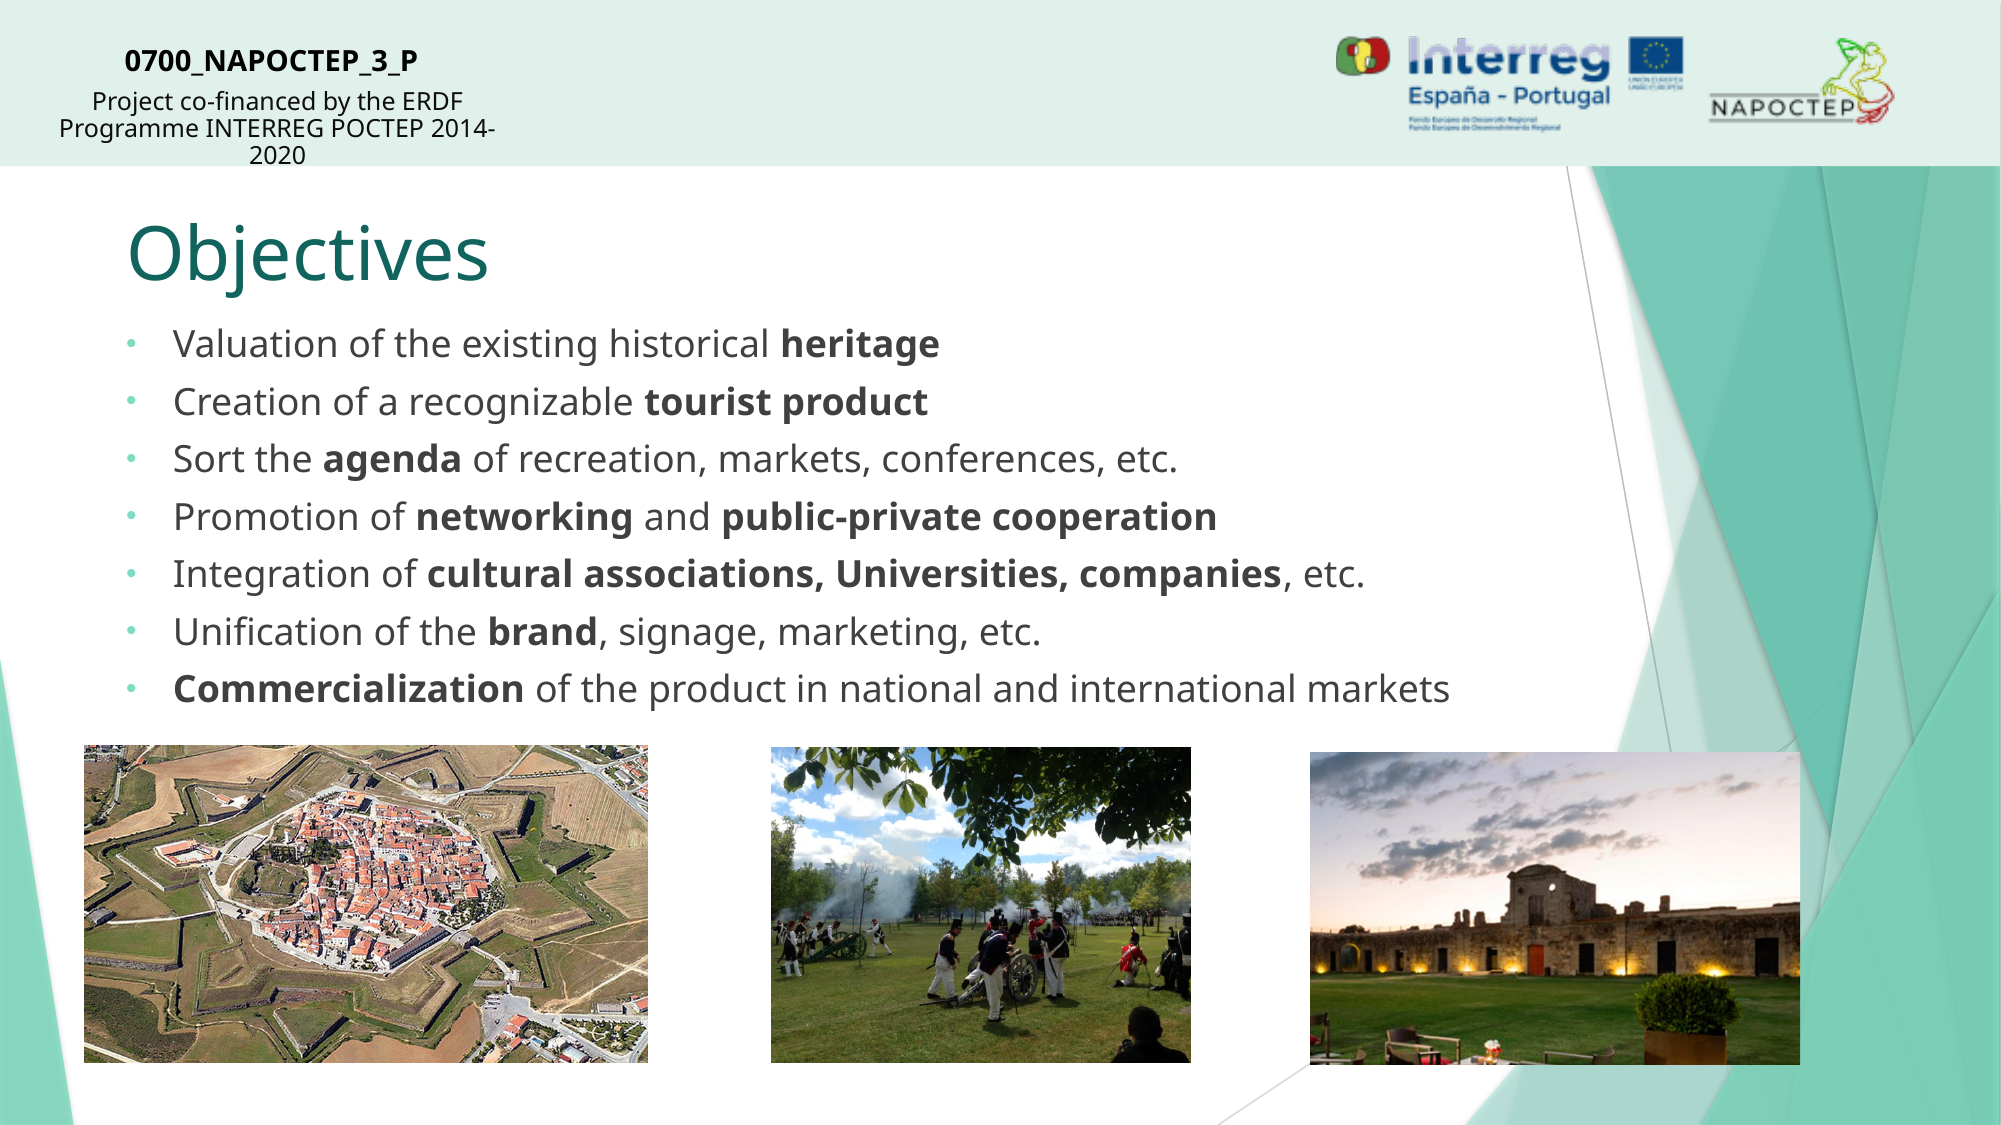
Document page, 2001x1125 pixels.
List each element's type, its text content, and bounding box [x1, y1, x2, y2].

text_box [0, 0, 2000, 168]
title Objectives [111, 198, 1522, 312]
picture [1335, 34, 1919, 133]
picture [770, 747, 1192, 1063]
list Valuation of the existing historical heritage Creation of a recognizable tourist product Sort the agenda of recreation, markets, conferences, etc. Promotion of networking and public-private cooperation Integration of cultural associations, Universities, companies, etc. Unification of the brand, signage, marketing, etc. Commercialization of the product in national and international markets [111, 312, 1522, 966]
text_box 0700_NAPOCTEP_3_P [75, 34, 468, 81]
picture [1309, 751, 1801, 1066]
text_box Project co-financed by the ERDF Programme INTERREG POCTEP 2014-2020 [22, 81, 533, 177]
picture [84, 745, 649, 1064]
